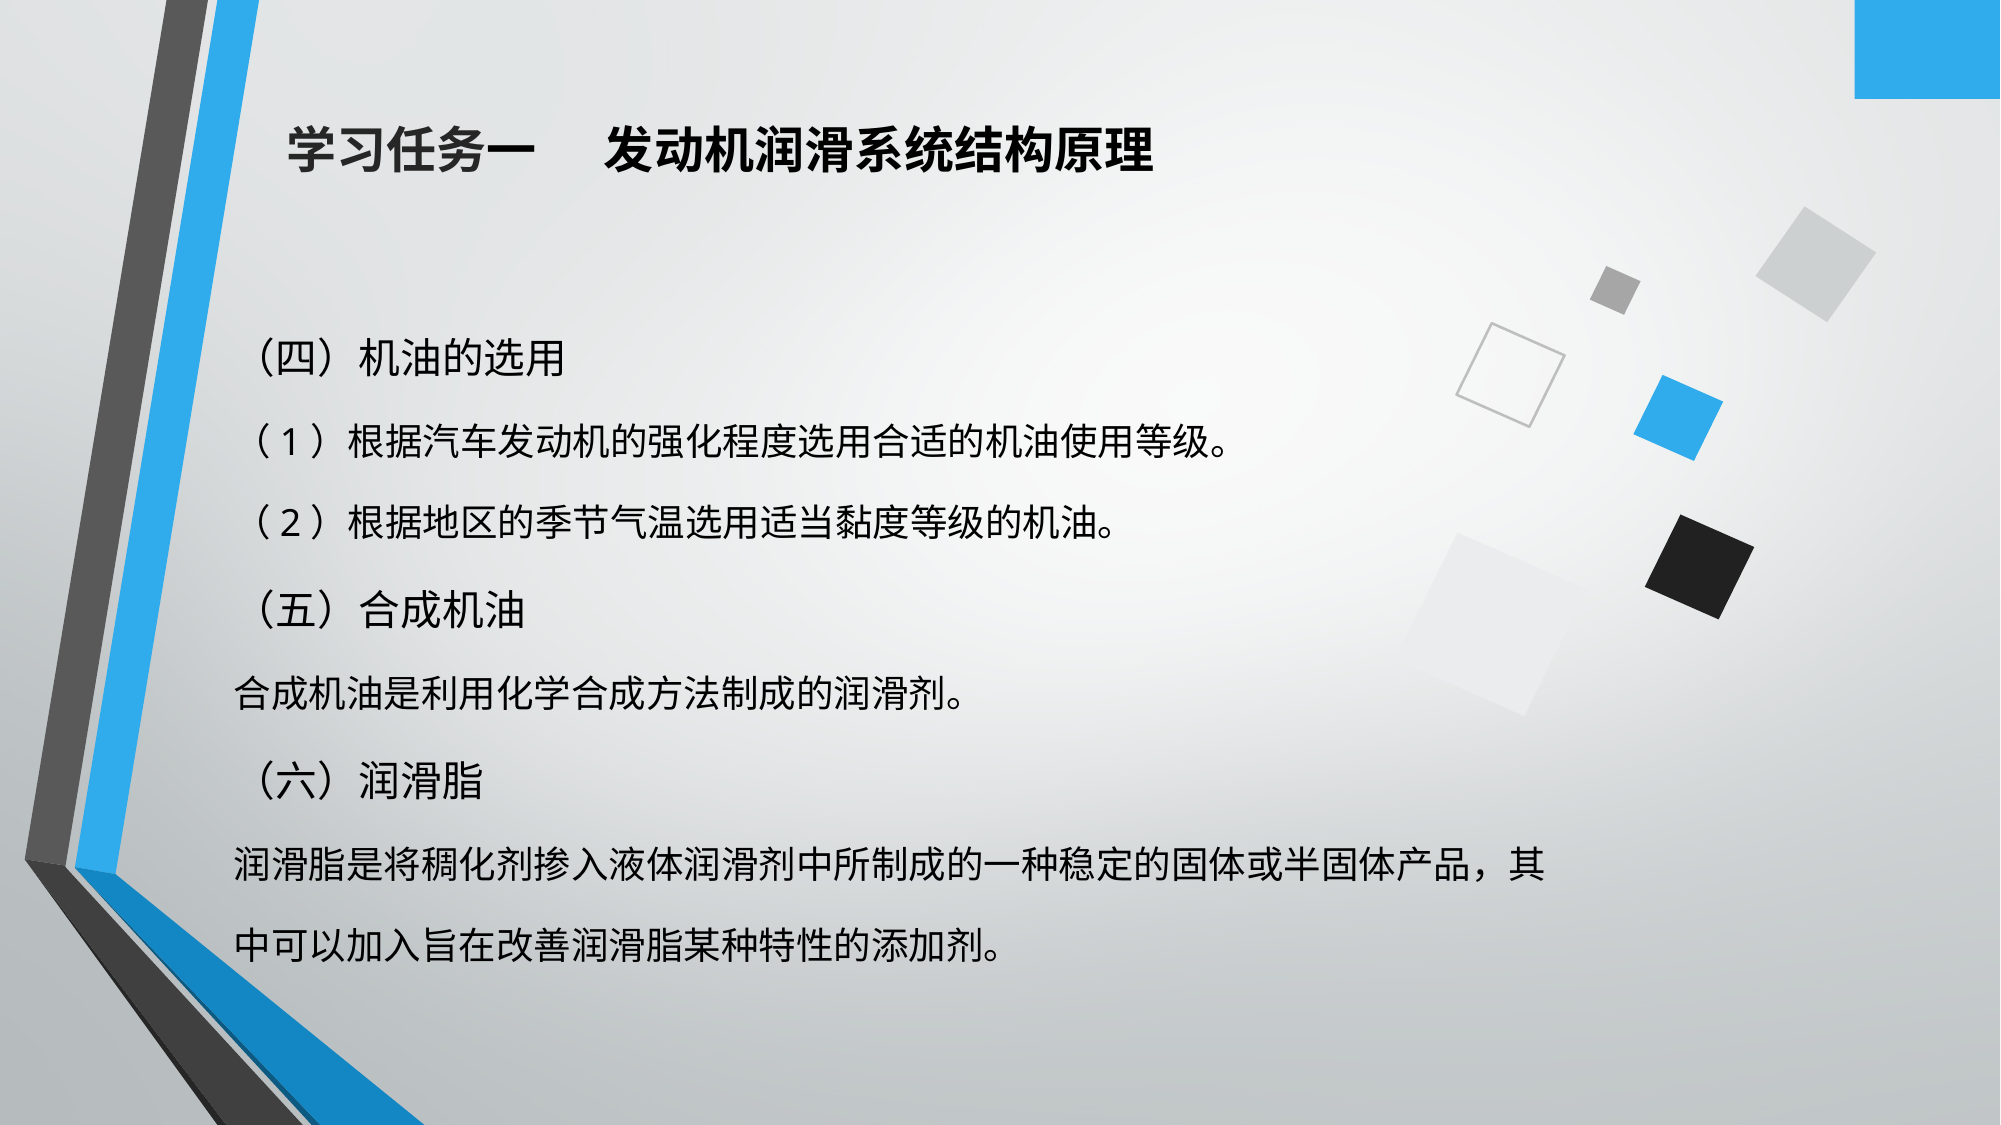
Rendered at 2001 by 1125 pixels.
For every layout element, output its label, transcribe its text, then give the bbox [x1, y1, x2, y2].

text_box [1853, 0, 2000, 100]
text_box （四）机油的选用 （1）根据汽车发动机的强化程度选用合适的机油使用等级。 （2）根据地区的季节气温选用适当黏度等级的机油。 （五）合成机油 合成机油是利用化学合成方法制成的润滑剂。 （六）润滑脂 润滑脂是将稠化剂掺入液体润滑剂中所制成的一种稳定的固体或半固体产品，其 中可以加入旨在改善润滑脂某种特性的添加剂。 [218, 284, 1881, 1018]
text_box 学习任务一 发动机润滑系统结构原理 [271, 98, 1983, 230]
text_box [1441, 128, 1822, 772]
